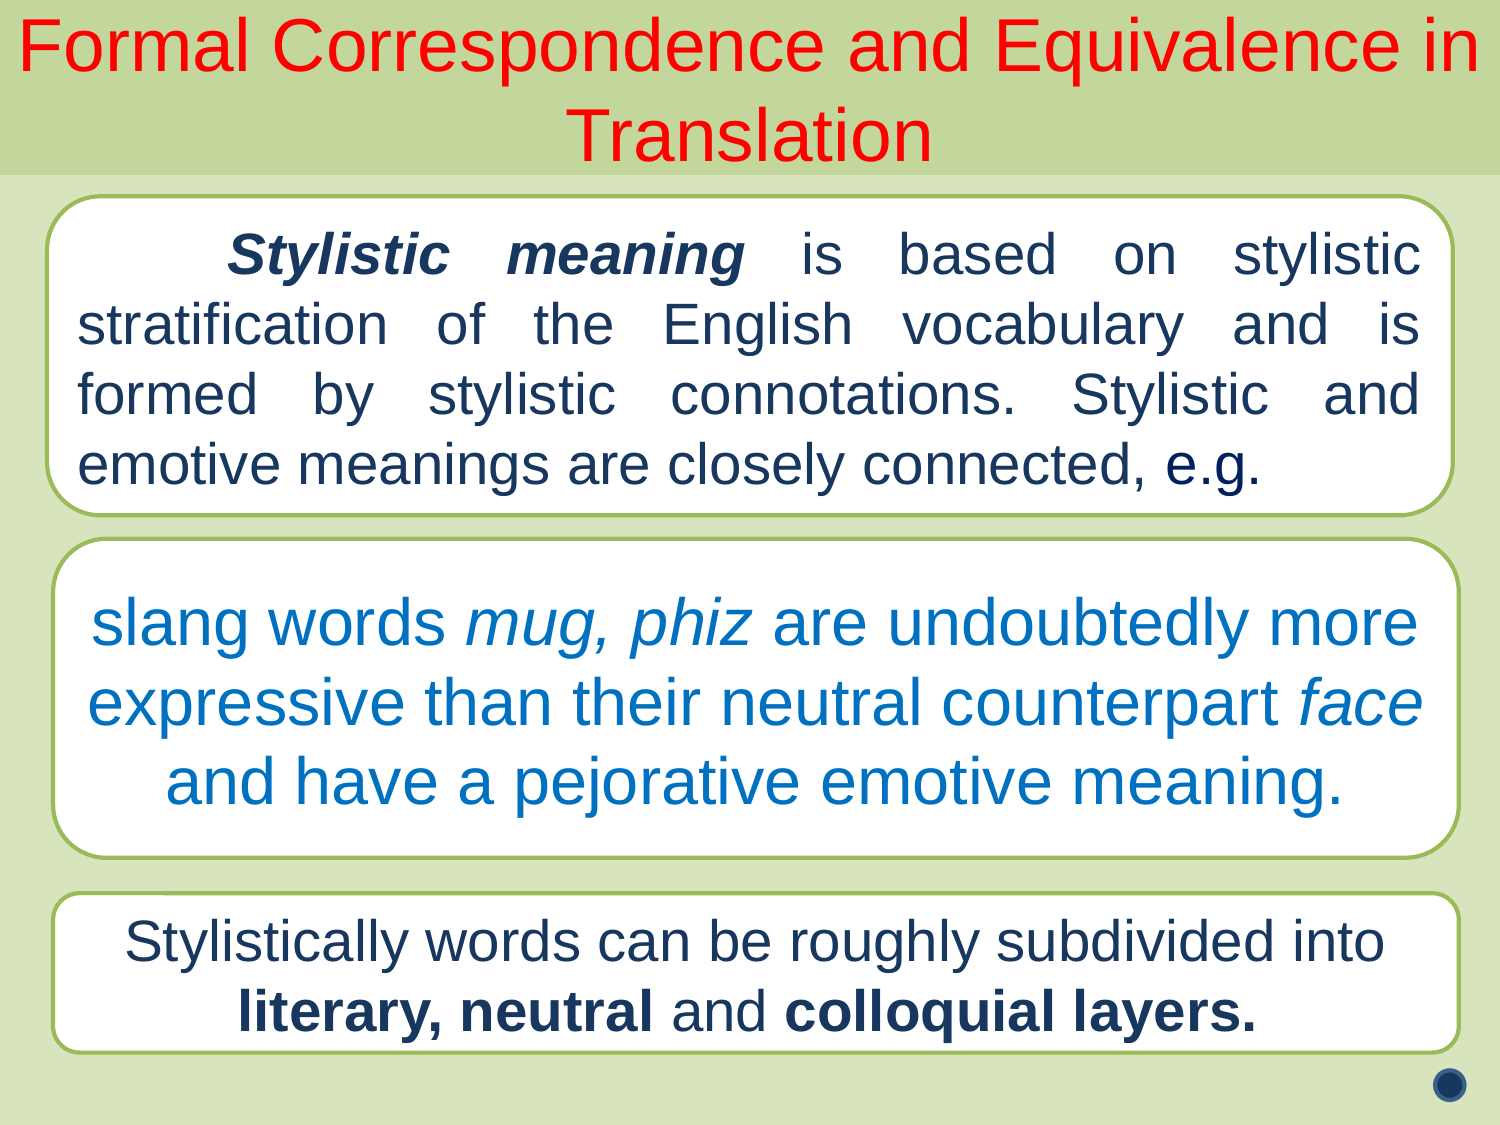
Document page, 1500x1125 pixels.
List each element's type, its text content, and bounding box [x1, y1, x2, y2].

text_box Stylistic meaning is based on stylistic stratification of the English vocabulary and is formed by stylistic connotations. Stylistic and emotive meanings are closely connected, e.g. [44, 194, 1455, 518]
text_box [1433, 1068, 1467, 1103]
text_box slang words mug, phiz are undoubtedly more expressive than their neutral counterpart face and have a pejorative emotive meaning. [50, 536, 1461, 860]
text_box Stylistically words can be roughly subdivided into literary, neutral and colloquial layers. [50, 891, 1461, 1055]
text_box Formal Correspondence and Equivalence in Translation [0, 0, 1500, 175]
